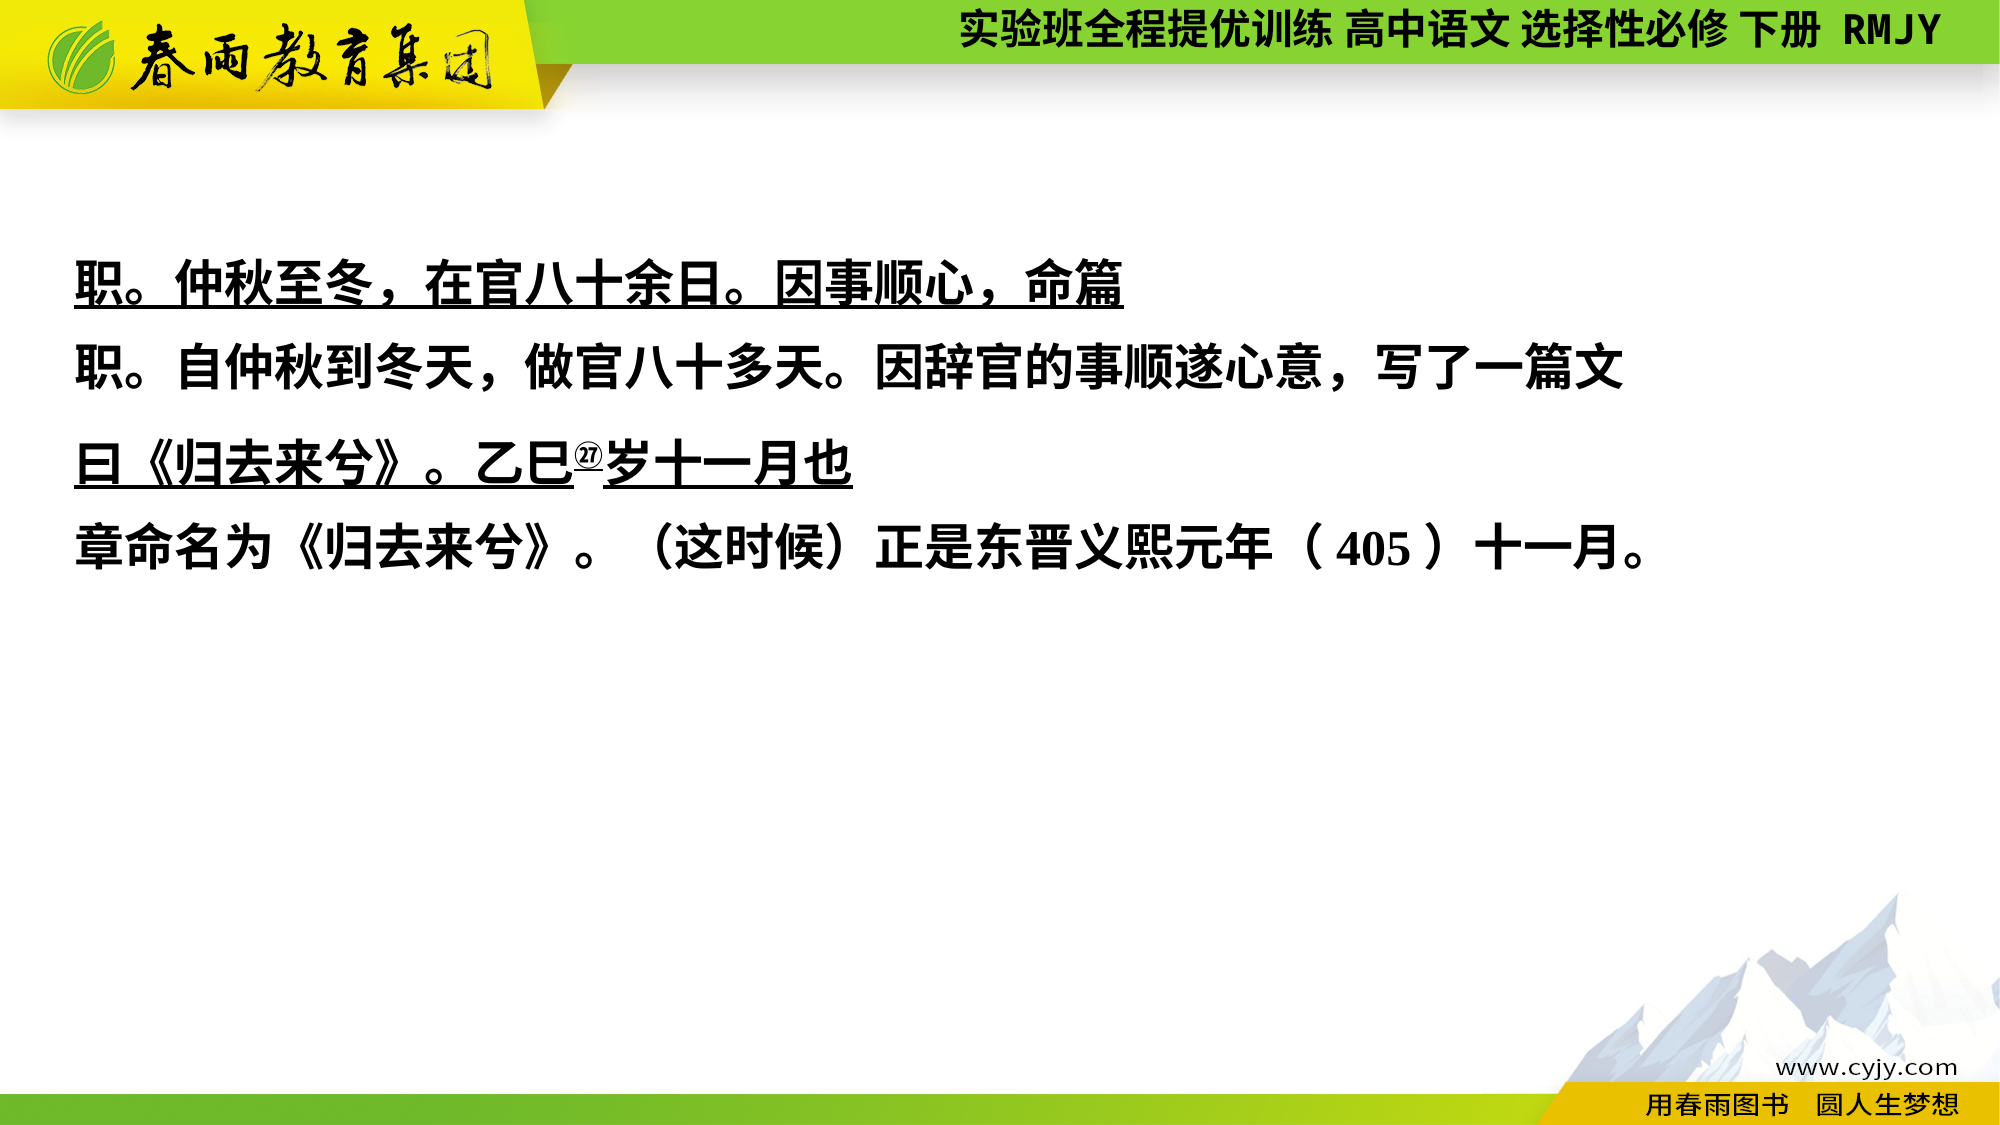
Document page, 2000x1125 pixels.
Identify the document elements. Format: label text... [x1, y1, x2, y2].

picture [0, 0, 2000, 1125]
text_box 职。自仲秋到冬天，做官八十多天。因辞官的事顺遂心意，写了一篇文 章命名为《归去来兮》。（这时候）正是东晋义熙元年（405）十一月。 [59, 297, 1944, 583]
